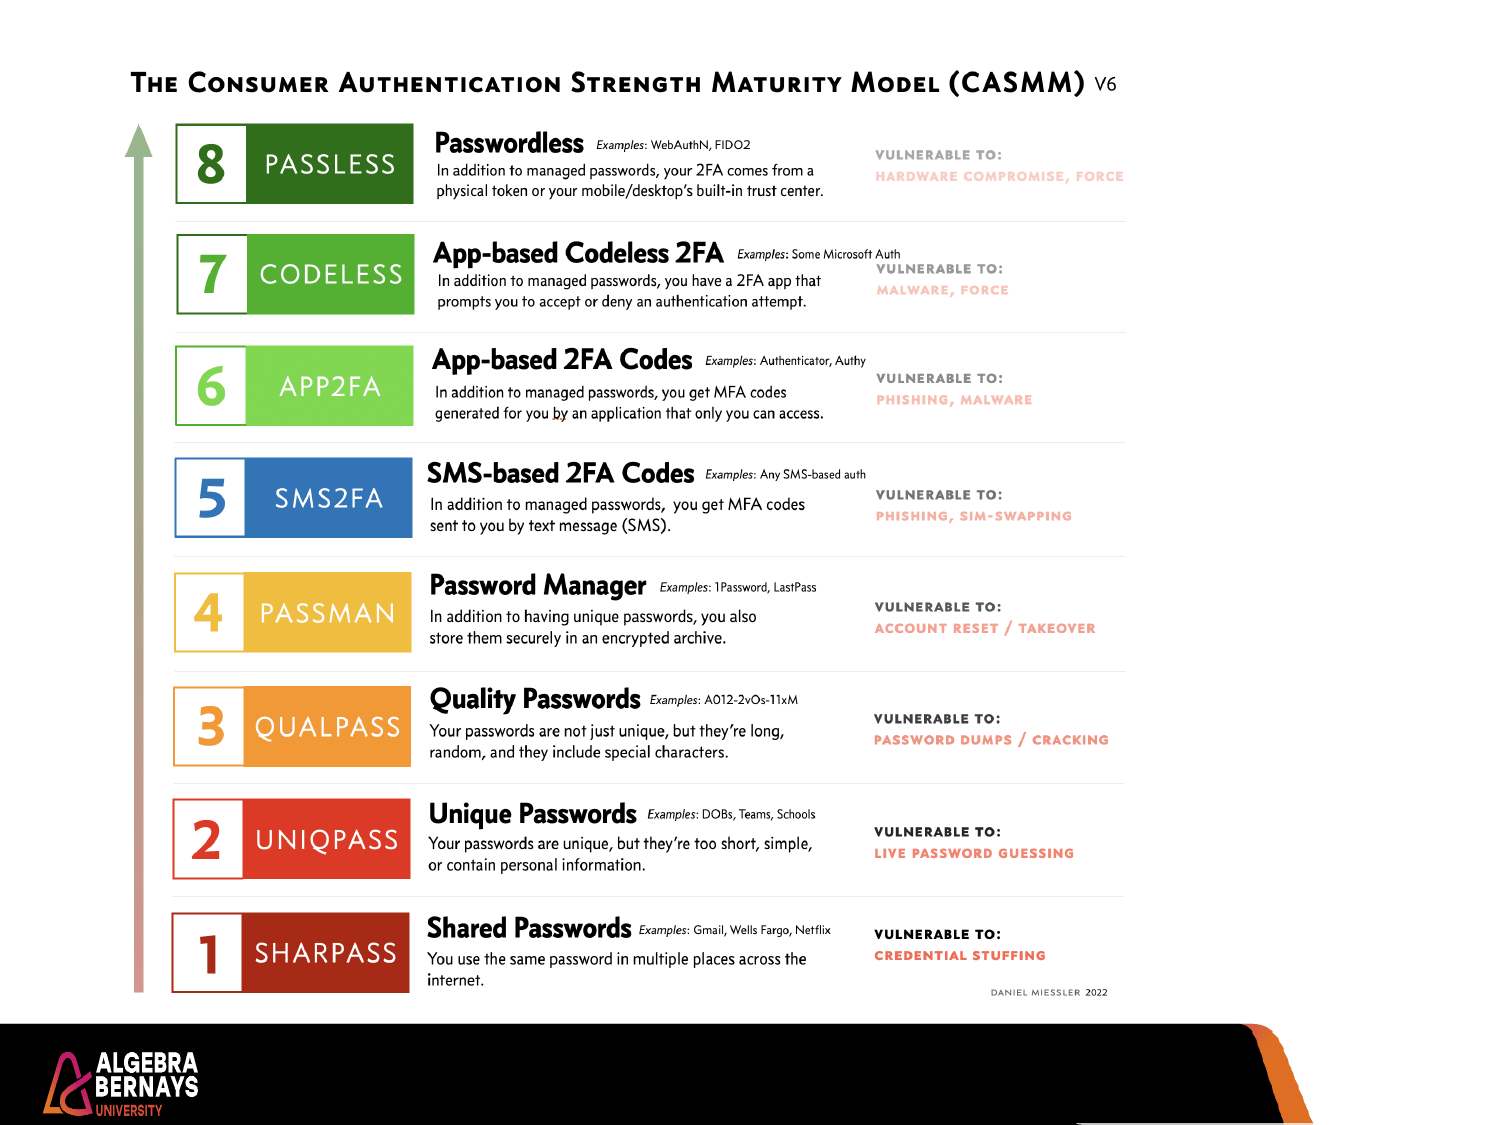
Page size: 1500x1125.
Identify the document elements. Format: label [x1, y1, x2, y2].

picture [0, 1023, 1468, 1125]
list [113, 59, 1131, 1014]
